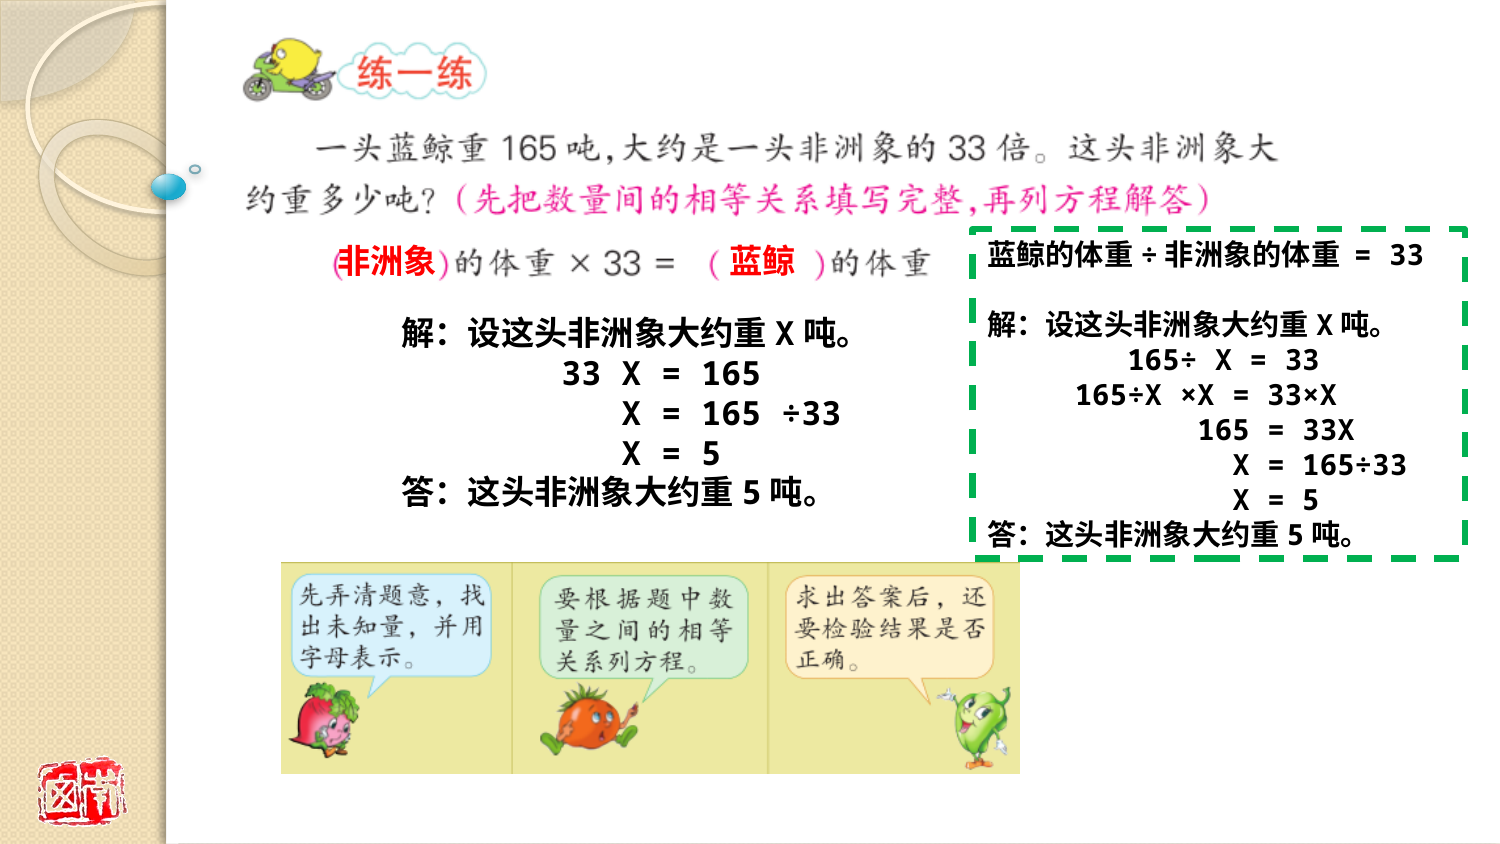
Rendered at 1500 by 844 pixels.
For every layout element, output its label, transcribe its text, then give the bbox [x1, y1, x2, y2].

text_box 解：设这头非洲象大约重X吨。 33 X = 165 X = 165 ÷33 X = 5 答：这头非洲象大约重5吨。 [386, 315, 914, 519]
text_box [234, 34, 1300, 305]
picture [280, 562, 1020, 774]
text_box 蓝鲸的体重÷非洲象的体重 = 33 解：设这头非洲象大约重X吨。 165÷ X = 33 165÷X ×X = 33×X 165 = 33X X = 165÷33 X = 5 答：这头非洲象大约重5吨。 [972, 229, 1465, 559]
picture [34, 755, 130, 827]
